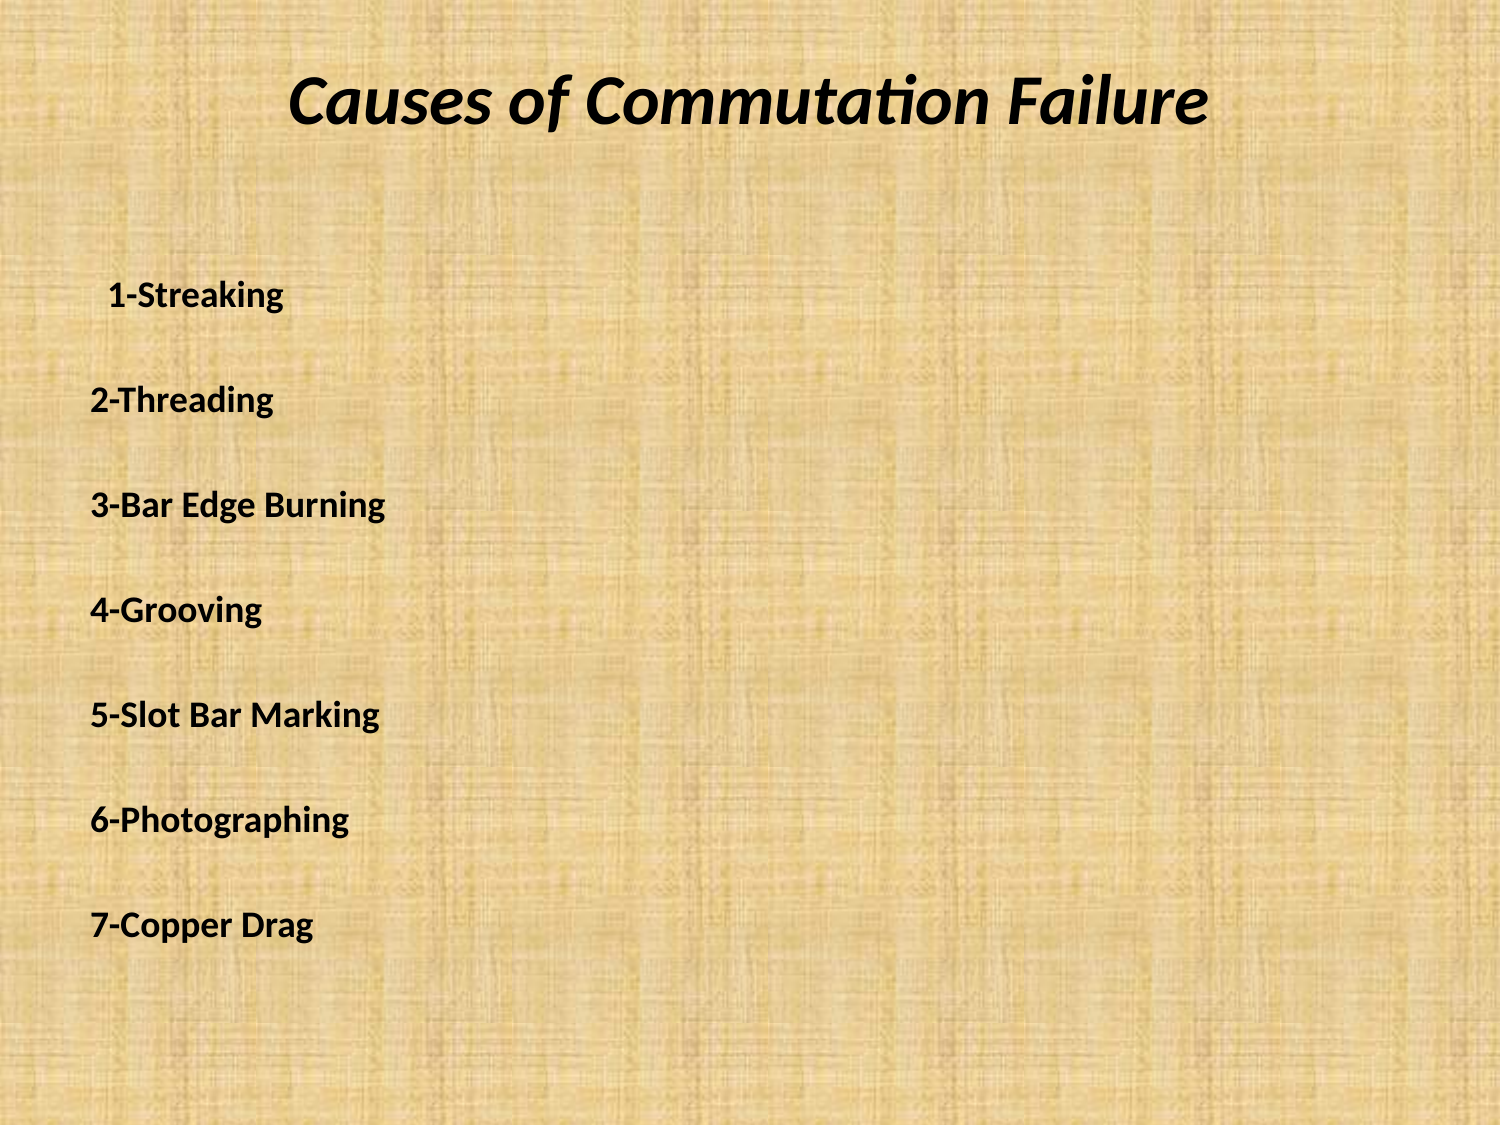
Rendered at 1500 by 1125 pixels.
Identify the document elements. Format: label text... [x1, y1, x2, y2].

title Causes of Commutation Failure [75, 45, 1425, 233]
list 1-Streaking 2-Threading 3-Bar Edge Burning 4-Grooving 5-Slot Bar Marking 6-Photographing 7-Copper Drag [75, 262, 1425, 1005]
picture [0, 0, 1500, 1125]
